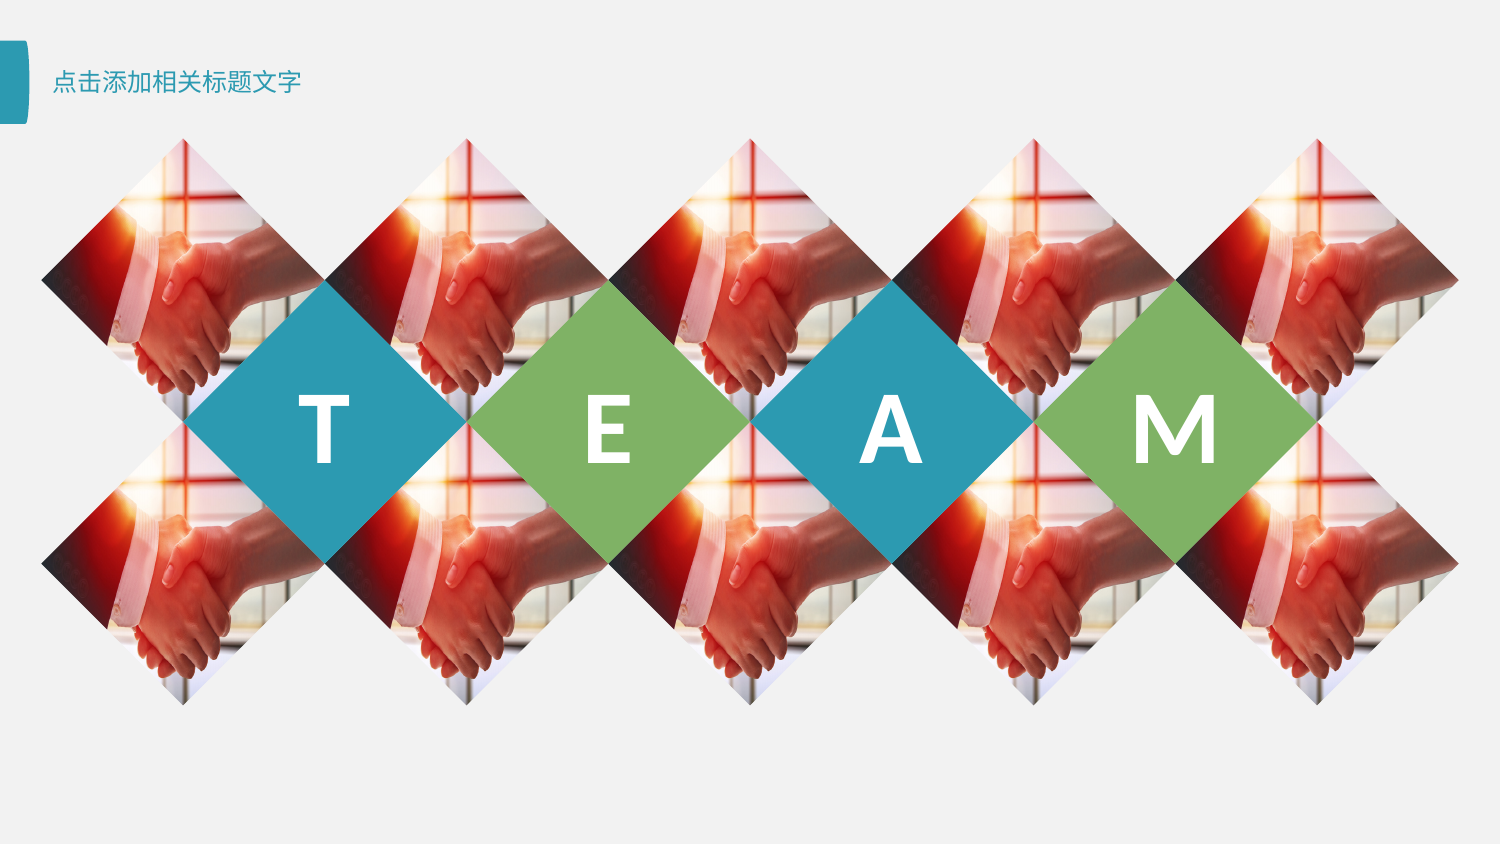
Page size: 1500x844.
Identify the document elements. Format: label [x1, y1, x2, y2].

text_box [41, 138, 1459, 706]
